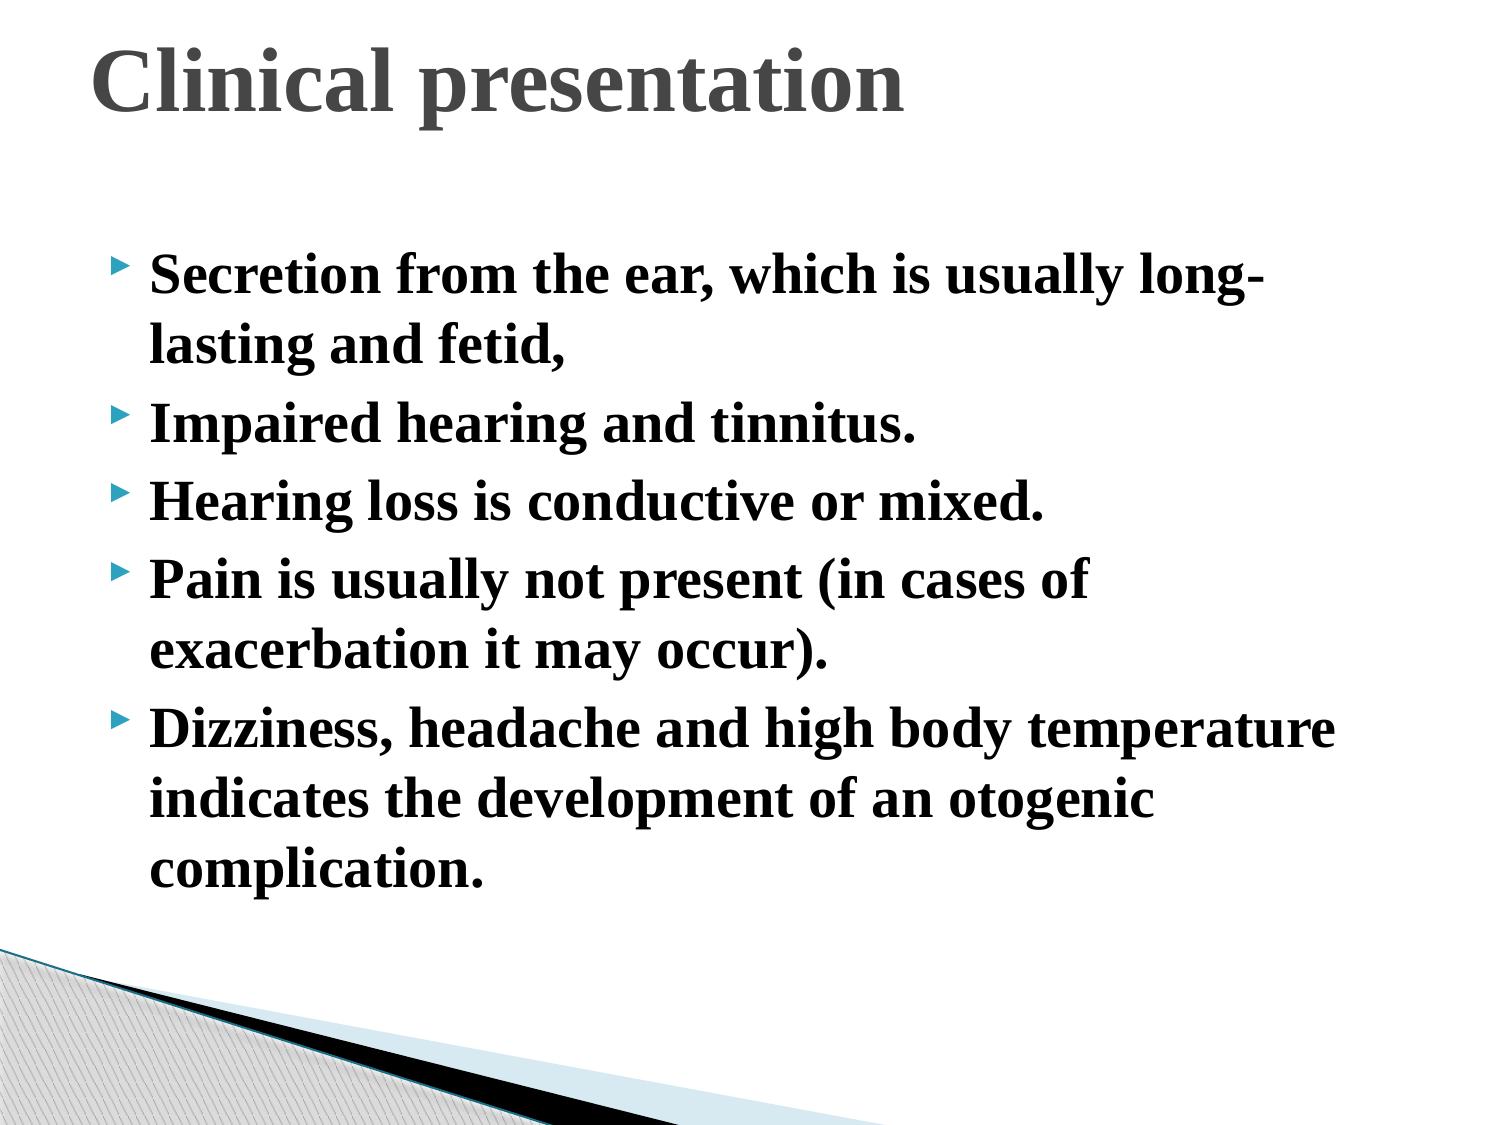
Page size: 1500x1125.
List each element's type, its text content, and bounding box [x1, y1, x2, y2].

title Clinical presentation [75, 12, 1425, 138]
list Secretion from the ear, which is usually long-lasting and fetid, Impaired hearing and tinnitus. Hearing loss is conductive or mixed. Pain is usually not present (in cases of exacerbation it may occur). Dizziness, headache and high body temperature indicates the development of an otogenic complication. [75, 149, 1425, 1063]
